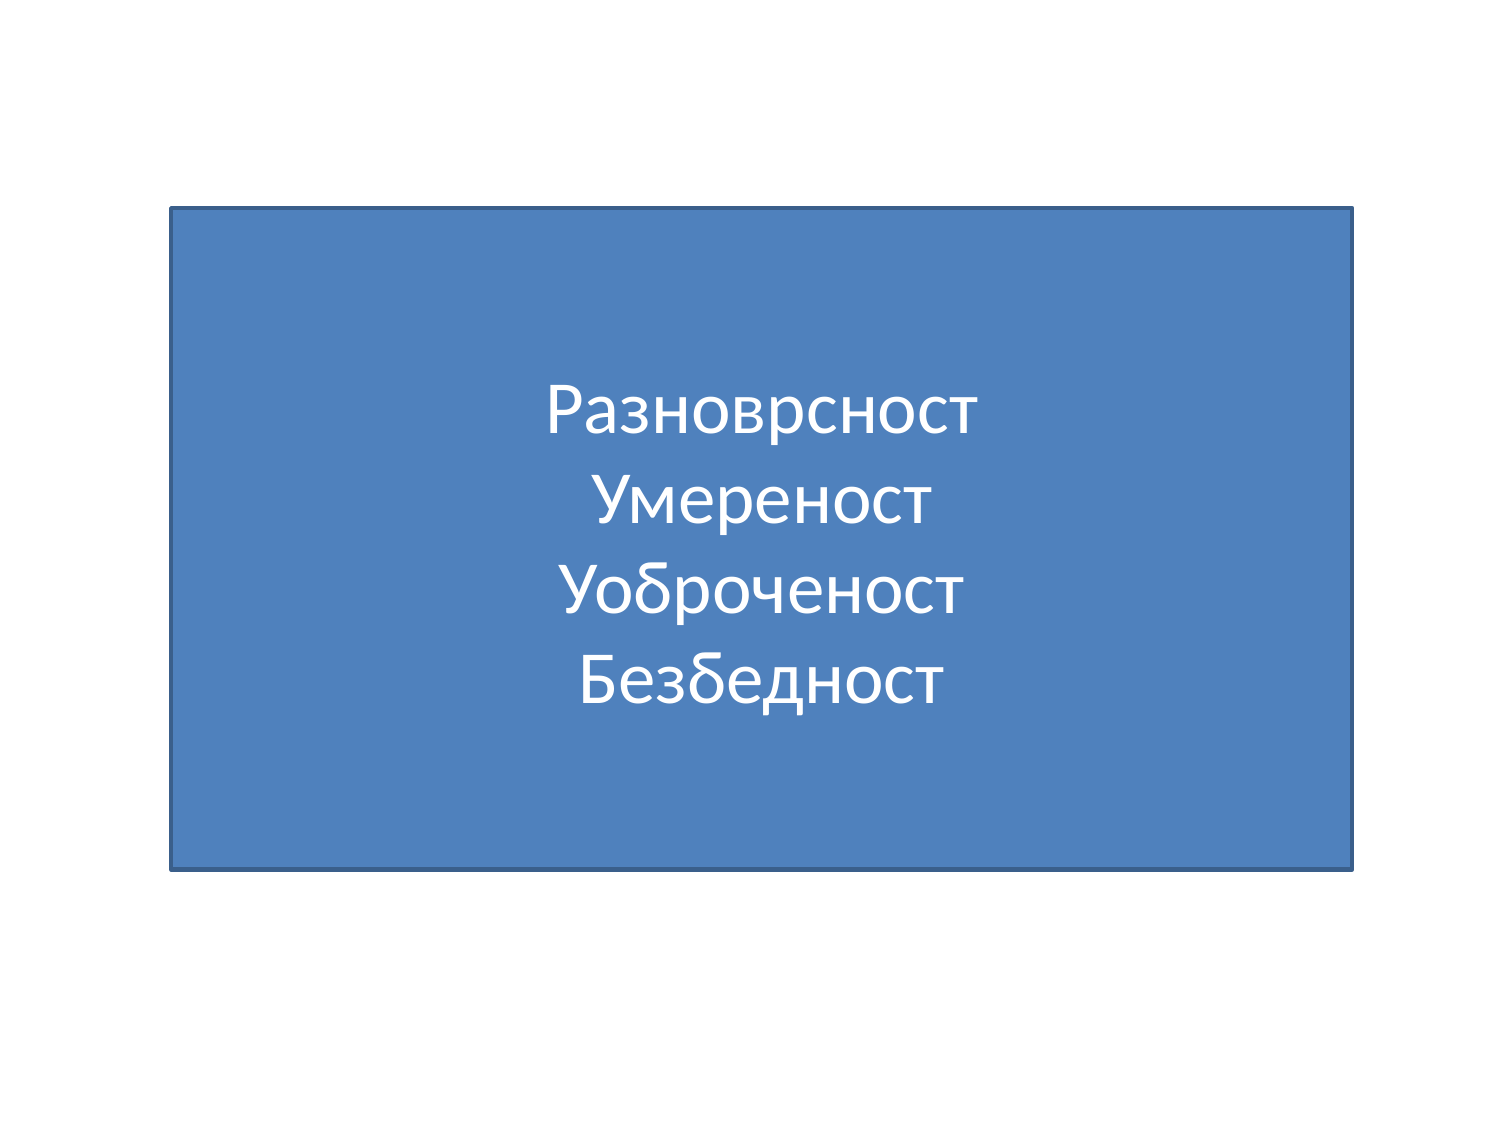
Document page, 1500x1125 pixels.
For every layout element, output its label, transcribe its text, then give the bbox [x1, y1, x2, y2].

text_box Разноврсност Умереност Уоброченост Безбедност [169, 206, 1354, 872]
